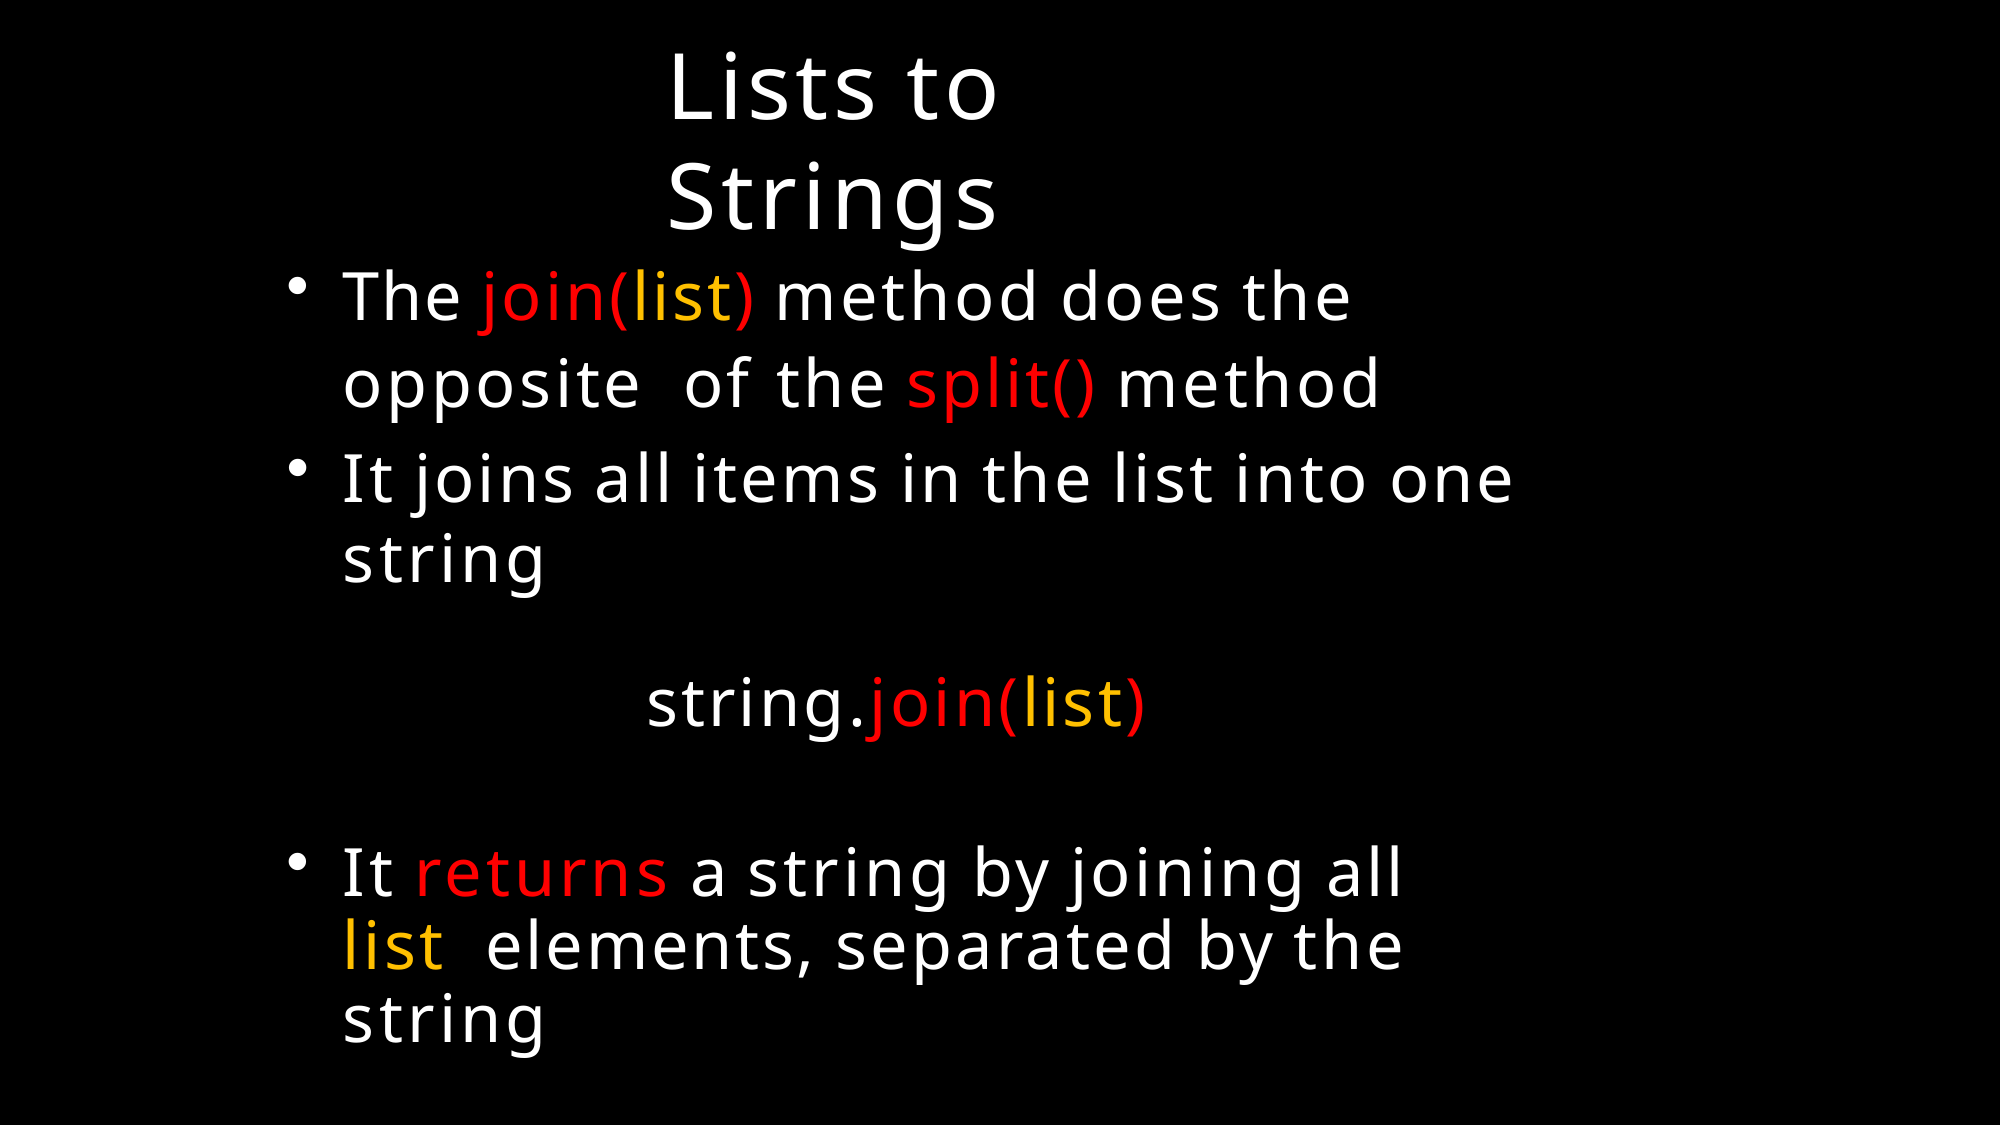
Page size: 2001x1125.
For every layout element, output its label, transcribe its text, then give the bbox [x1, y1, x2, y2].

text_box The join(list) method does the opposite of the split() method It joins all items in the list into one string string.join(list) It returns a string by joining all list elements, separated by the string Note: list must contain string items! [284, 244, 1635, 1125]
title Lists to Strings [664, 25, 1336, 244]
